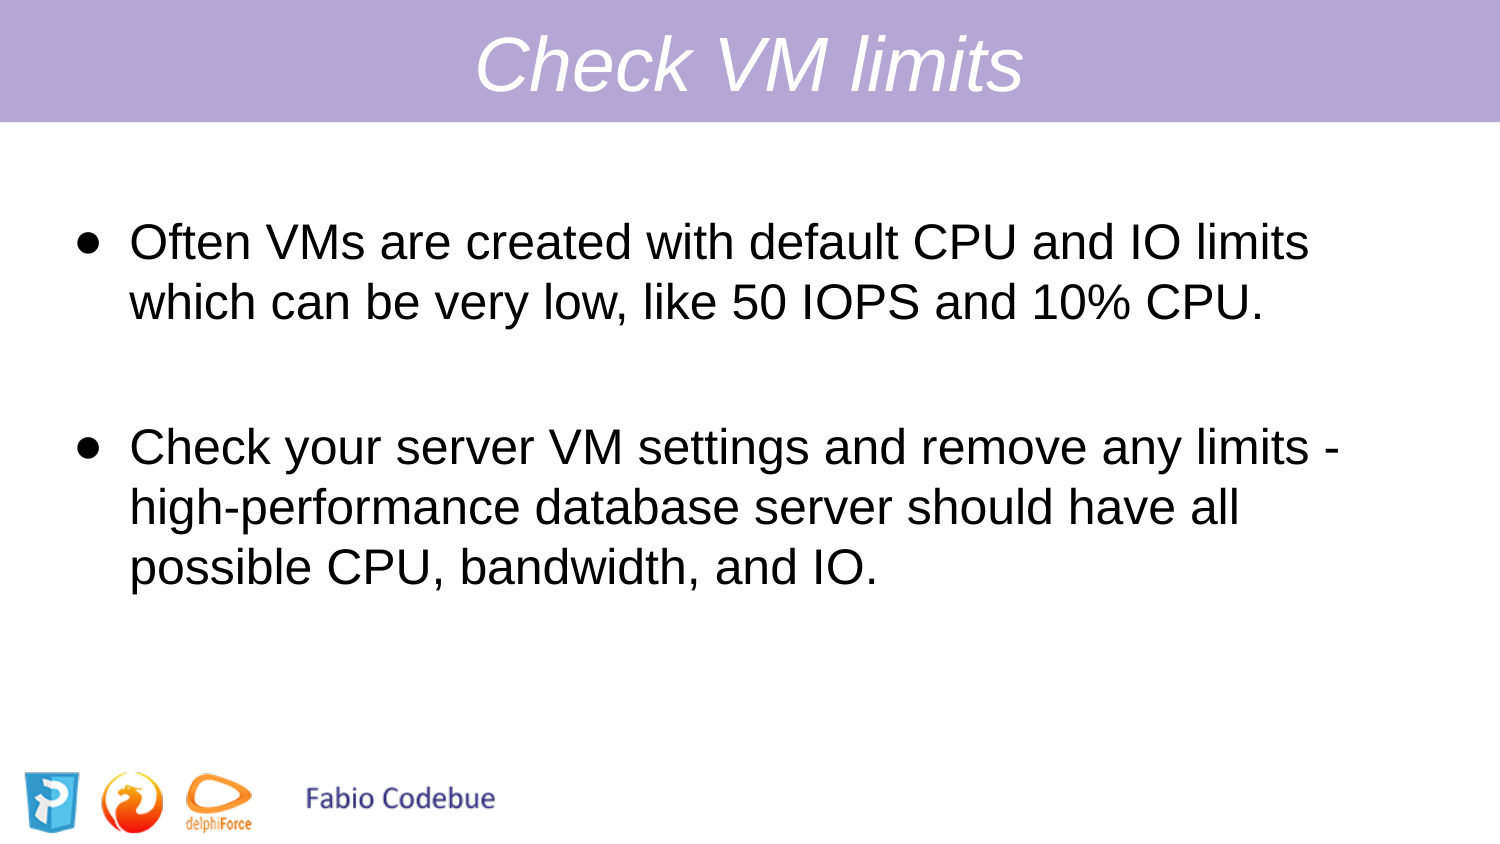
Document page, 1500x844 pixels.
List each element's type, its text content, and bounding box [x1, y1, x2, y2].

text_box Check VM limits [0, 0, 1500, 123]
picture [0, 123, 1500, 844]
list Often VMs are created with default CPU and IO limits which can be very low, like 50 IOPS and 10% CPU. Check your server VM settings and remove any limits - high-performance database server should have all possible CPU, bandwidth, and IO. [58, 123, 1433, 738]
